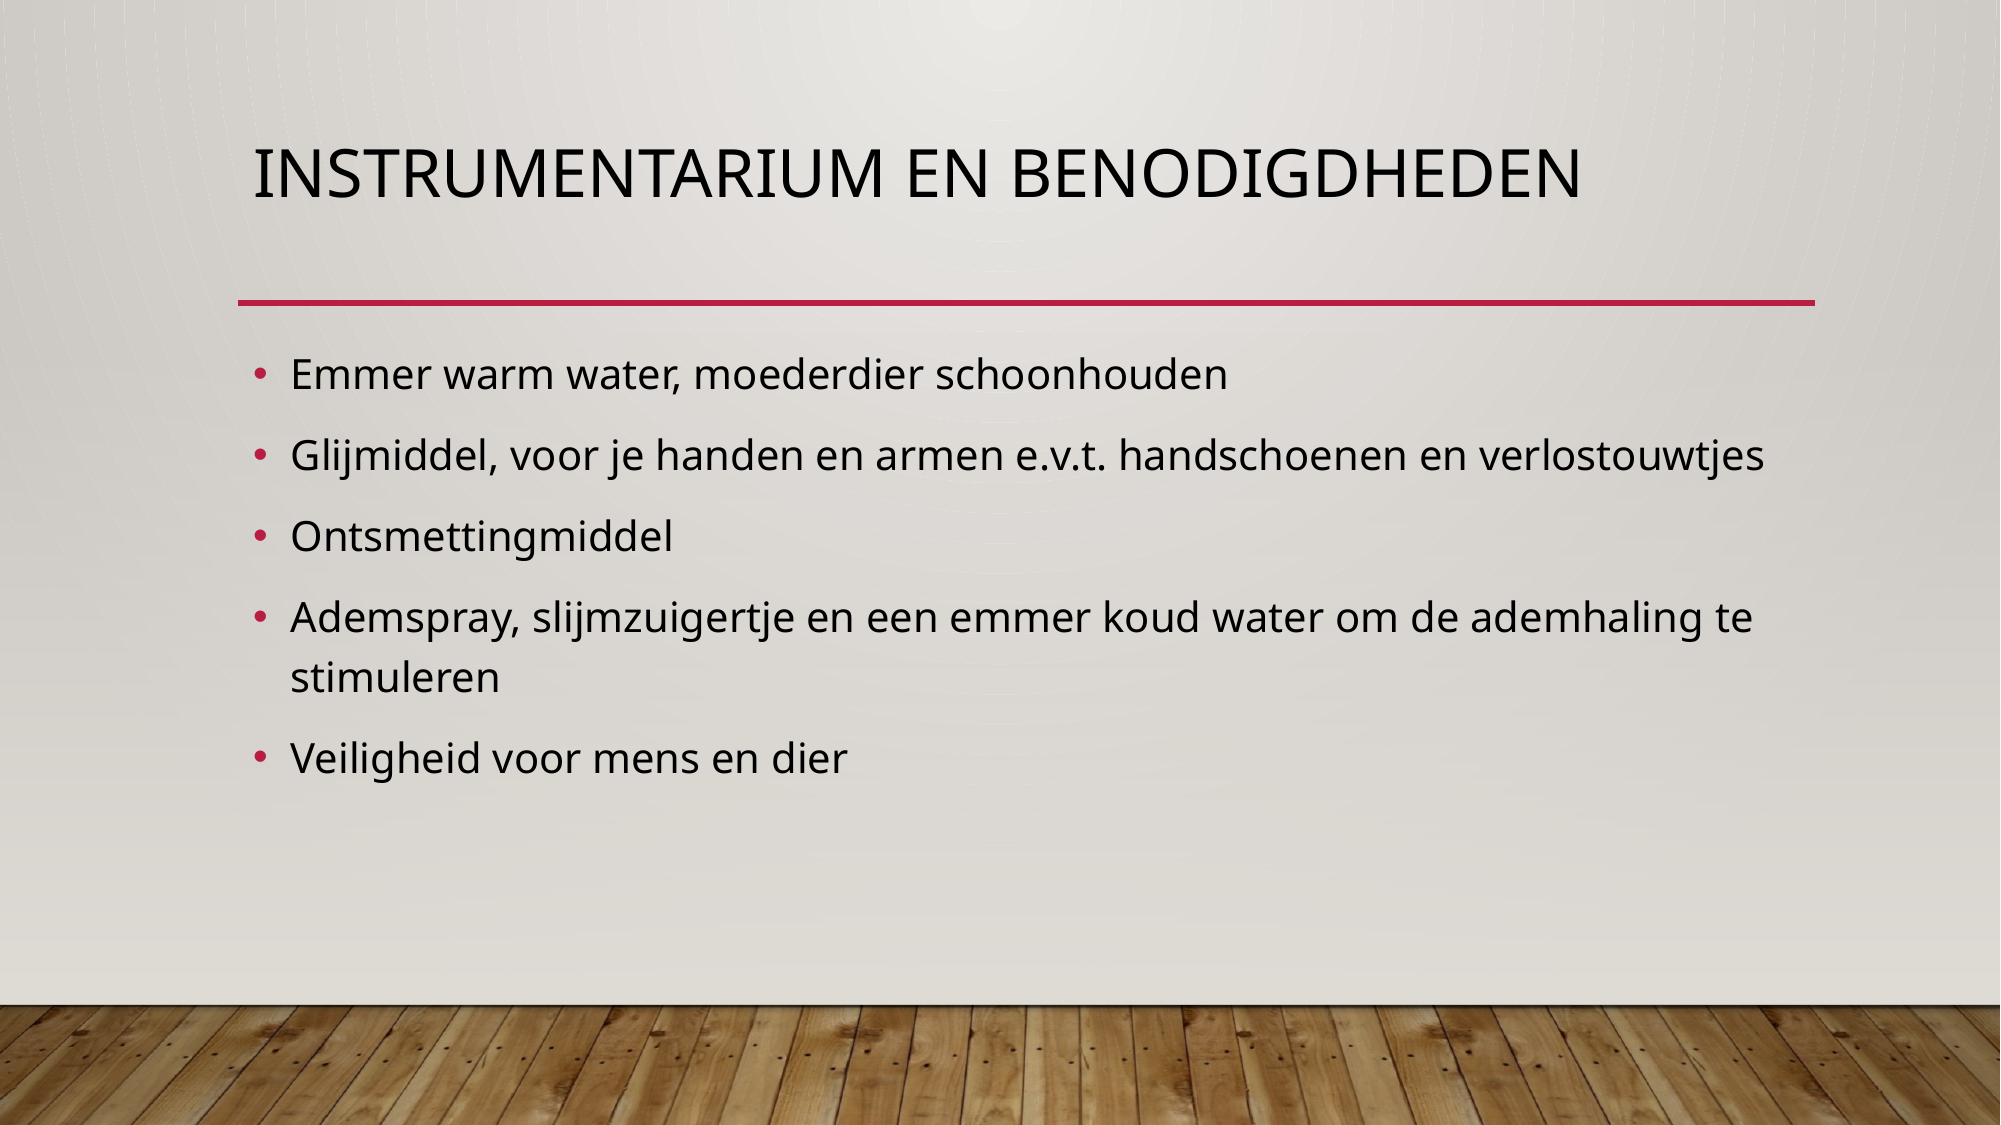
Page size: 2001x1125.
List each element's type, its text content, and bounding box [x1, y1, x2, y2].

title Instrumentarium en benodigdheden [238, 131, 1814, 305]
list Emmer warm water, moederdier schoonhouden Glijmiddel, voor je handen en armen e.v.t. handschoenen en verlostouwtjes Ontsmettingmiddel Ademspray, slijmzuigertje en een emmer koud water om de ademhaling te stimuleren Veiligheid voor mens en dier [238, 330, 1814, 897]
picture [0, 1005, 2000, 1125]
